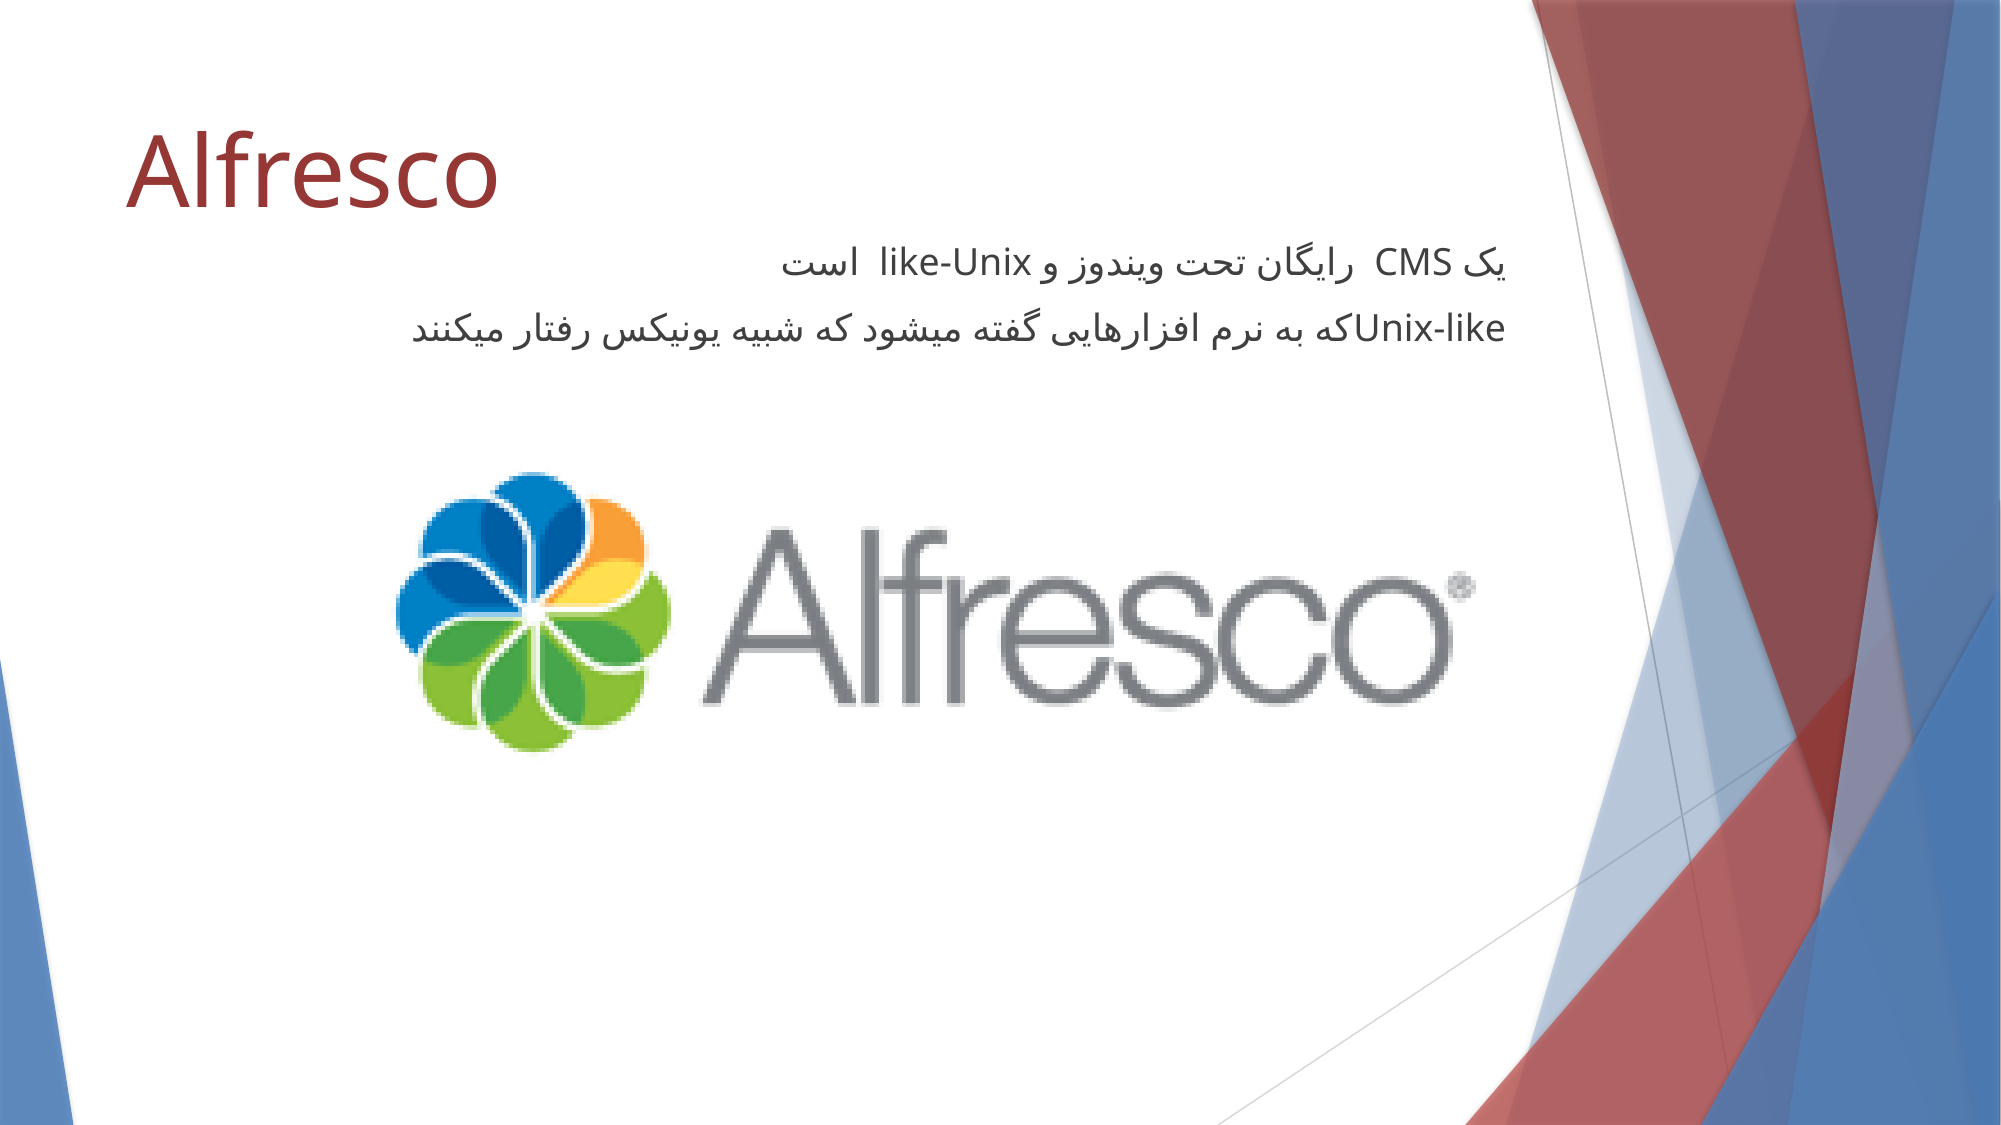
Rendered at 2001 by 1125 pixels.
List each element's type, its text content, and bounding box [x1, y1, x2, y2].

title Alfresco [111, 99, 1522, 230]
picture [387, 463, 1476, 762]
list یک CMS رایگان تحت ویندوز و like-Unix است Unix-likeکه به نرم افزارهایی گفته میشود که شبیه یونیکس رفتار میکنند [111, 230, 1522, 992]
